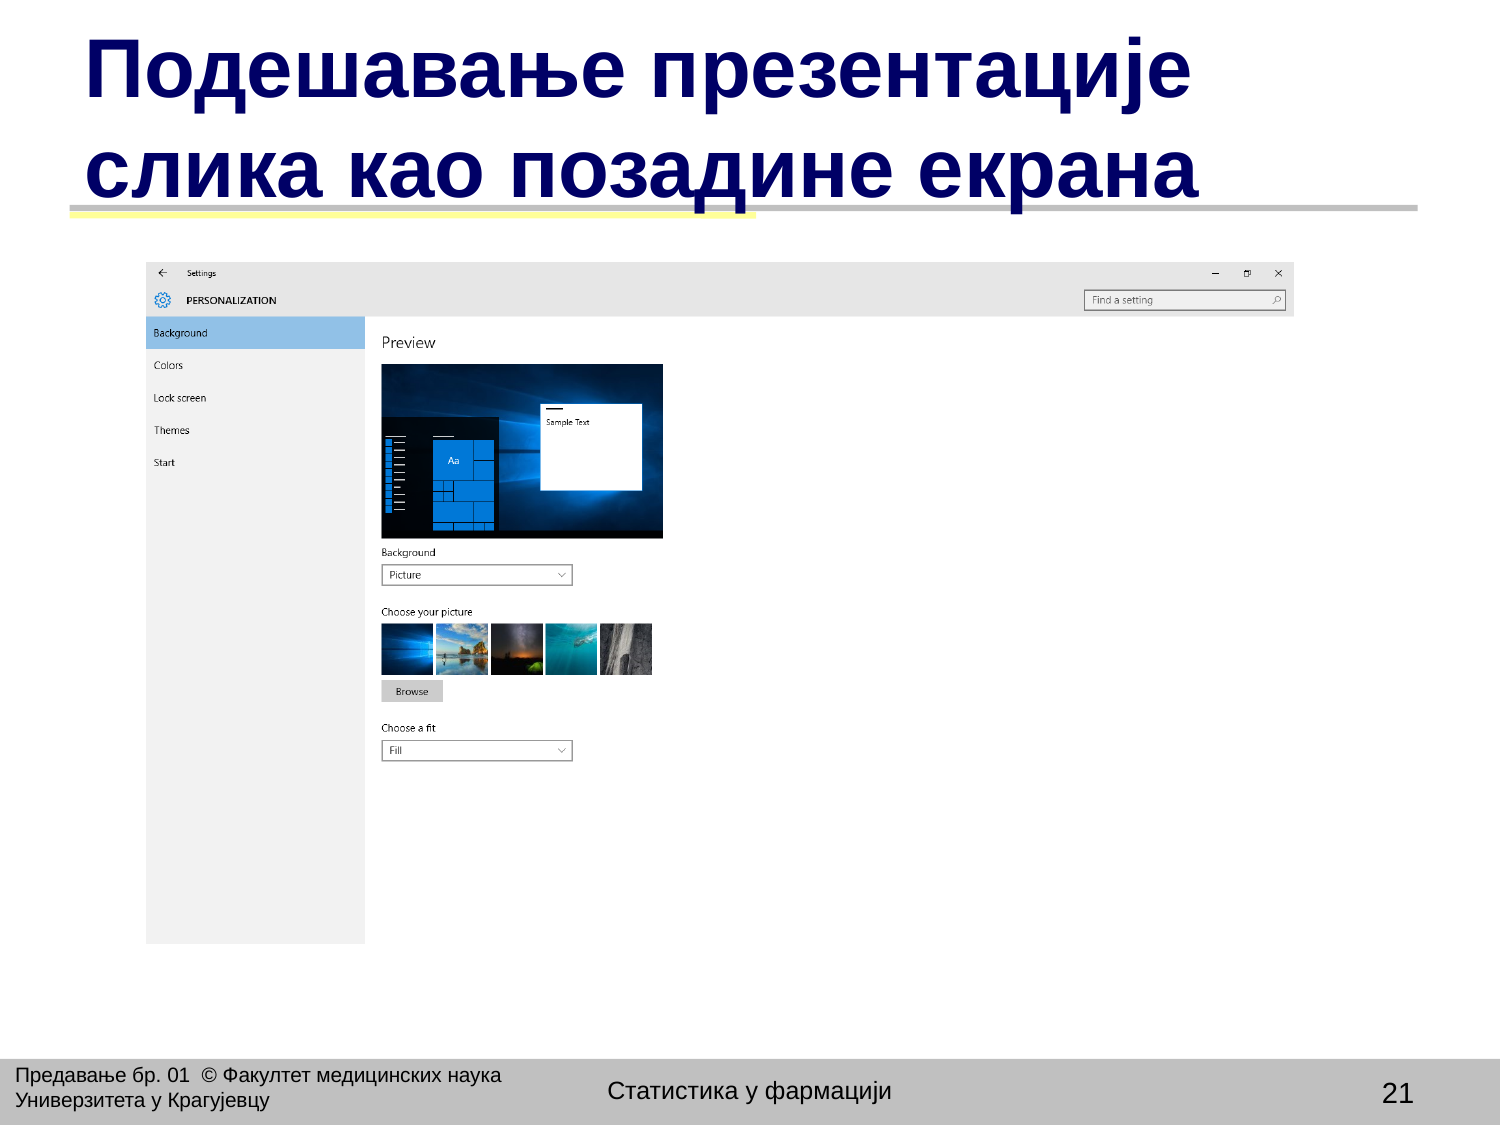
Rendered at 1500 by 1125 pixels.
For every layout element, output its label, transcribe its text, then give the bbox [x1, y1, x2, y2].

slide_number 21 [1079, 1066, 1430, 1125]
title Подешавање презентације слика као позадине екрана [69, 19, 1426, 208]
slide_number Предавање бр. 01 © Факултет медицинских наука Универзитета у Крагујевцу [0, 1053, 614, 1108]
footer Статистика у фармацији [512, 1066, 988, 1125]
picture [146, 262, 1294, 944]
